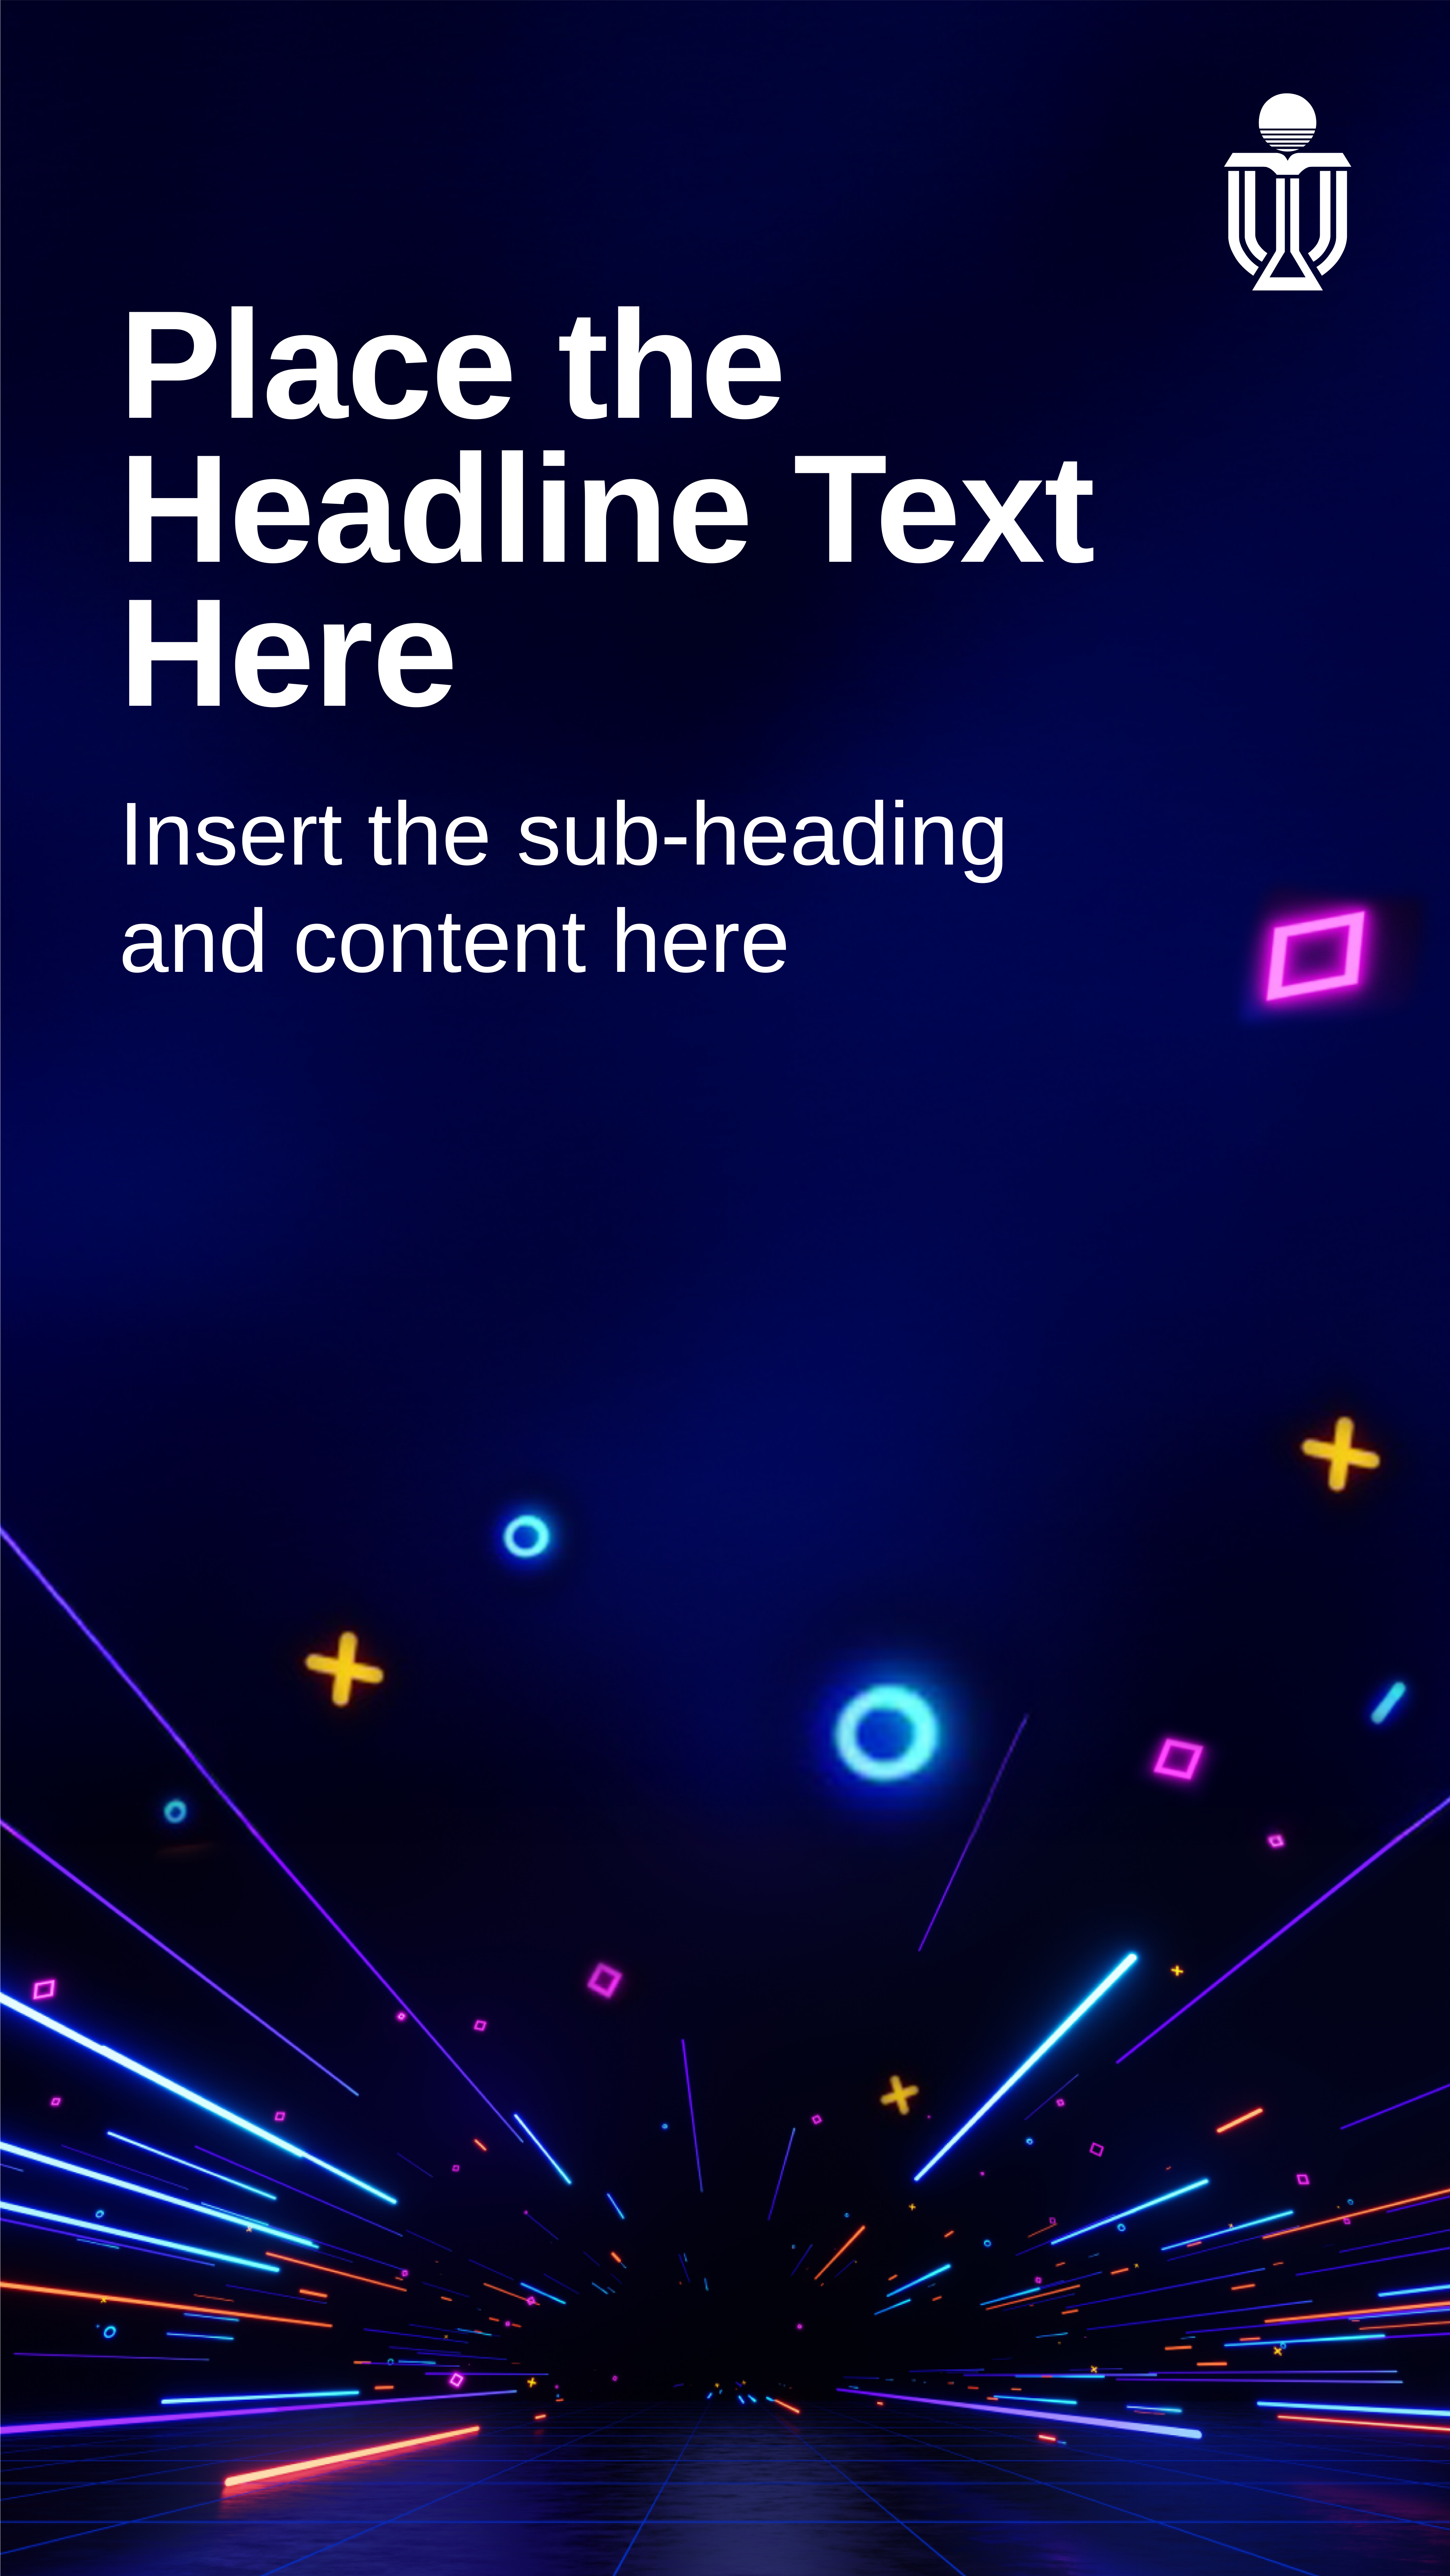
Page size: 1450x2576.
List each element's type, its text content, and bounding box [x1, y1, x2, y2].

picture [0, 0, 1450, 2576]
text_box Place the Headline Text Here [114, 300, 1250, 770]
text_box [1224, 93, 1351, 291]
text_box Insert the sub-heading and content here [114, 773, 1079, 1159]
